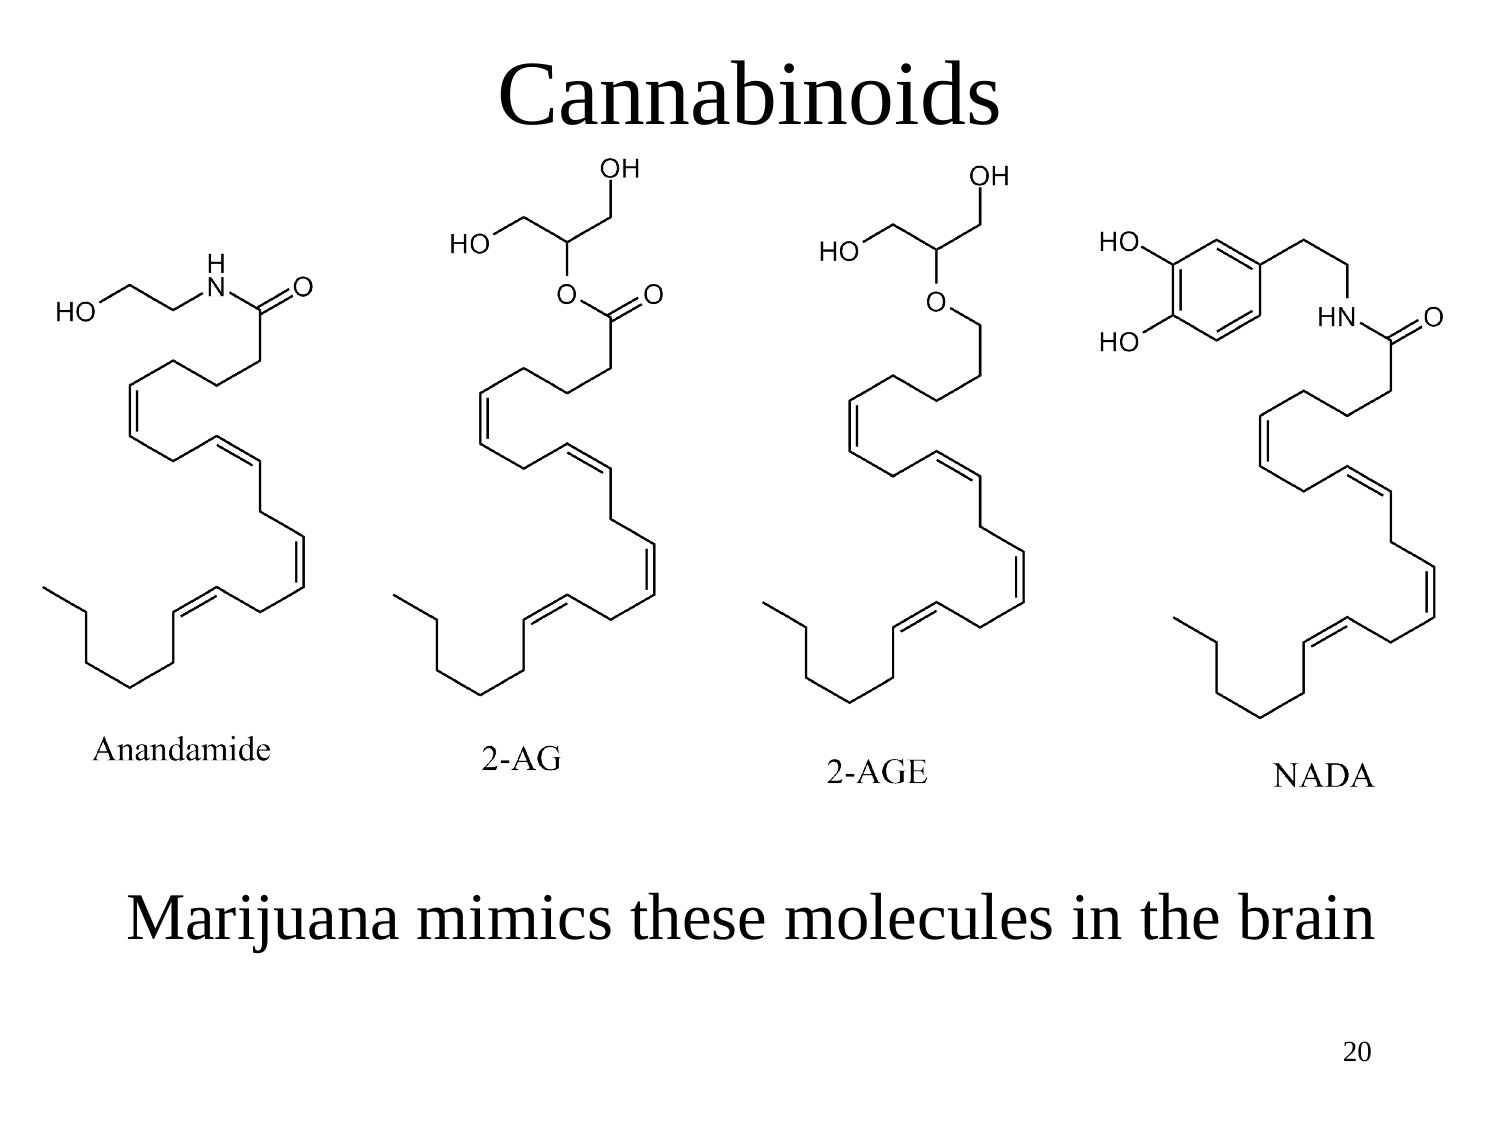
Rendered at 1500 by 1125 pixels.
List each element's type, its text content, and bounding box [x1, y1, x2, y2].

picture [37, 149, 1451, 799]
title Cannabinoids [112, 12, 1388, 148]
text_box Marijuana mimics these molecules in the brain [111, 865, 1393, 961]
slide_number 20 [1074, 1024, 1388, 1101]
